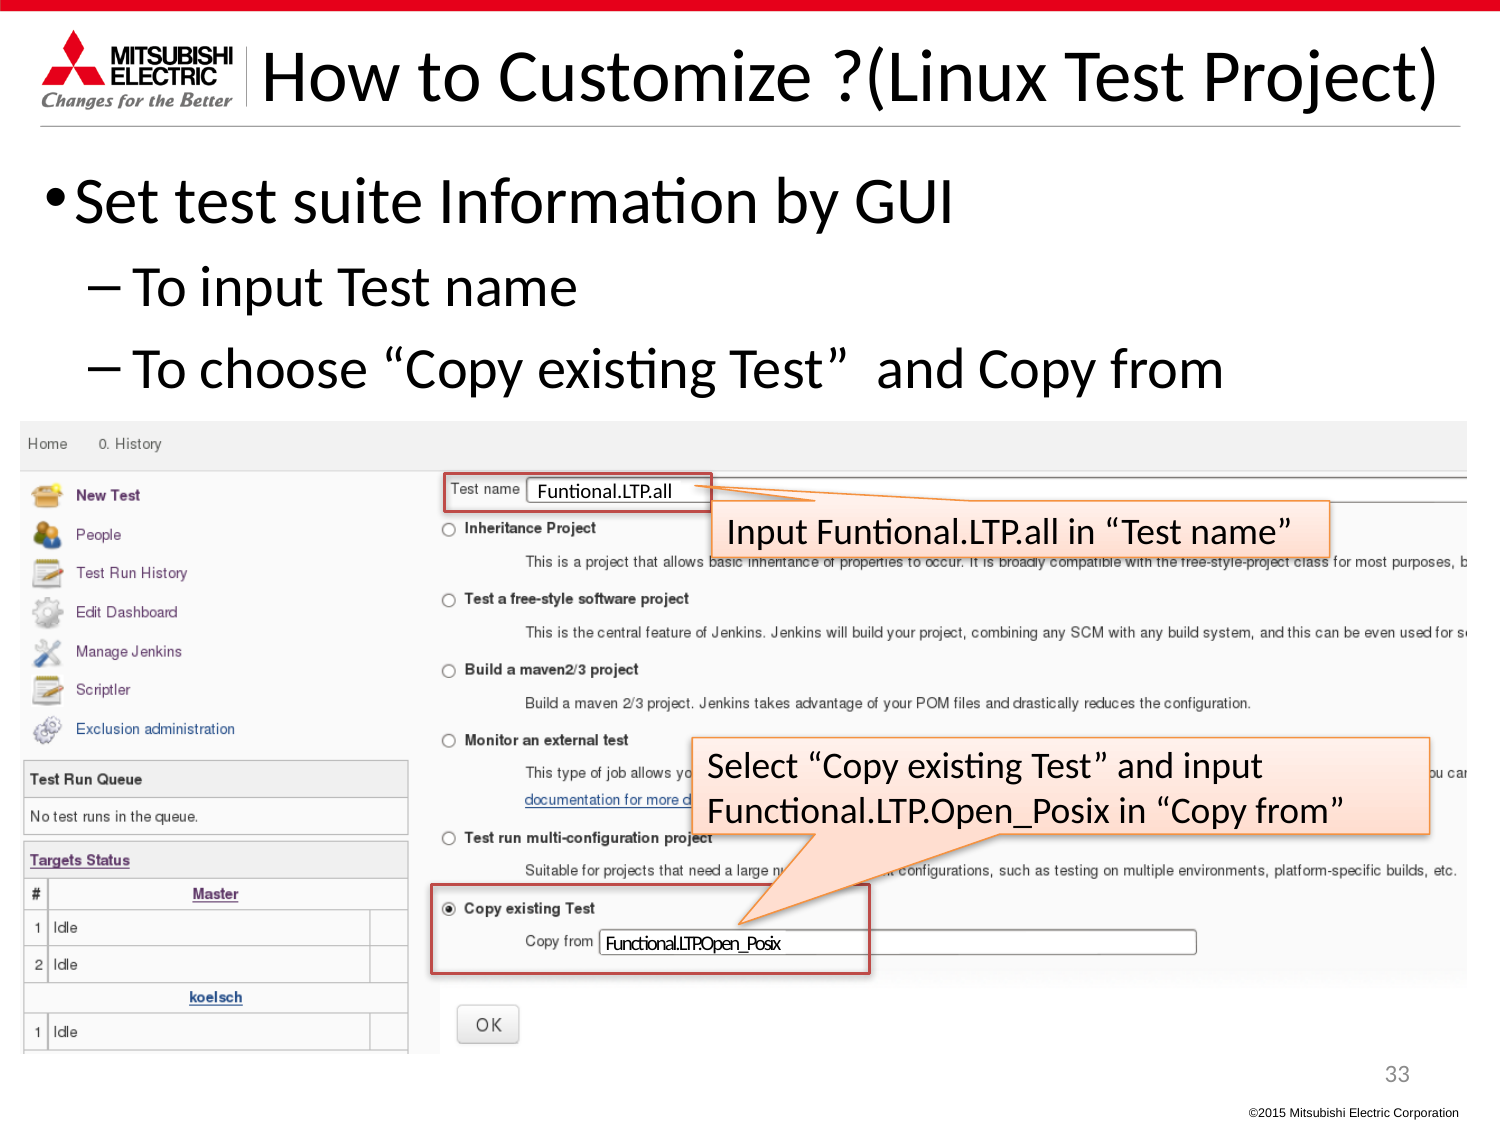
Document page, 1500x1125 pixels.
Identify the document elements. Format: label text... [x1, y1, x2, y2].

list Set test suite Information by GUI To input Test name To choose “Copy existing Test” and Copy from [29, 149, 1483, 1035]
title How to Customize ?(Linux Test Project) [242, 30, 1461, 112]
slide_number 33 [1074, 1063, 1425, 1103]
picture [0, 0, 1500, 1125]
